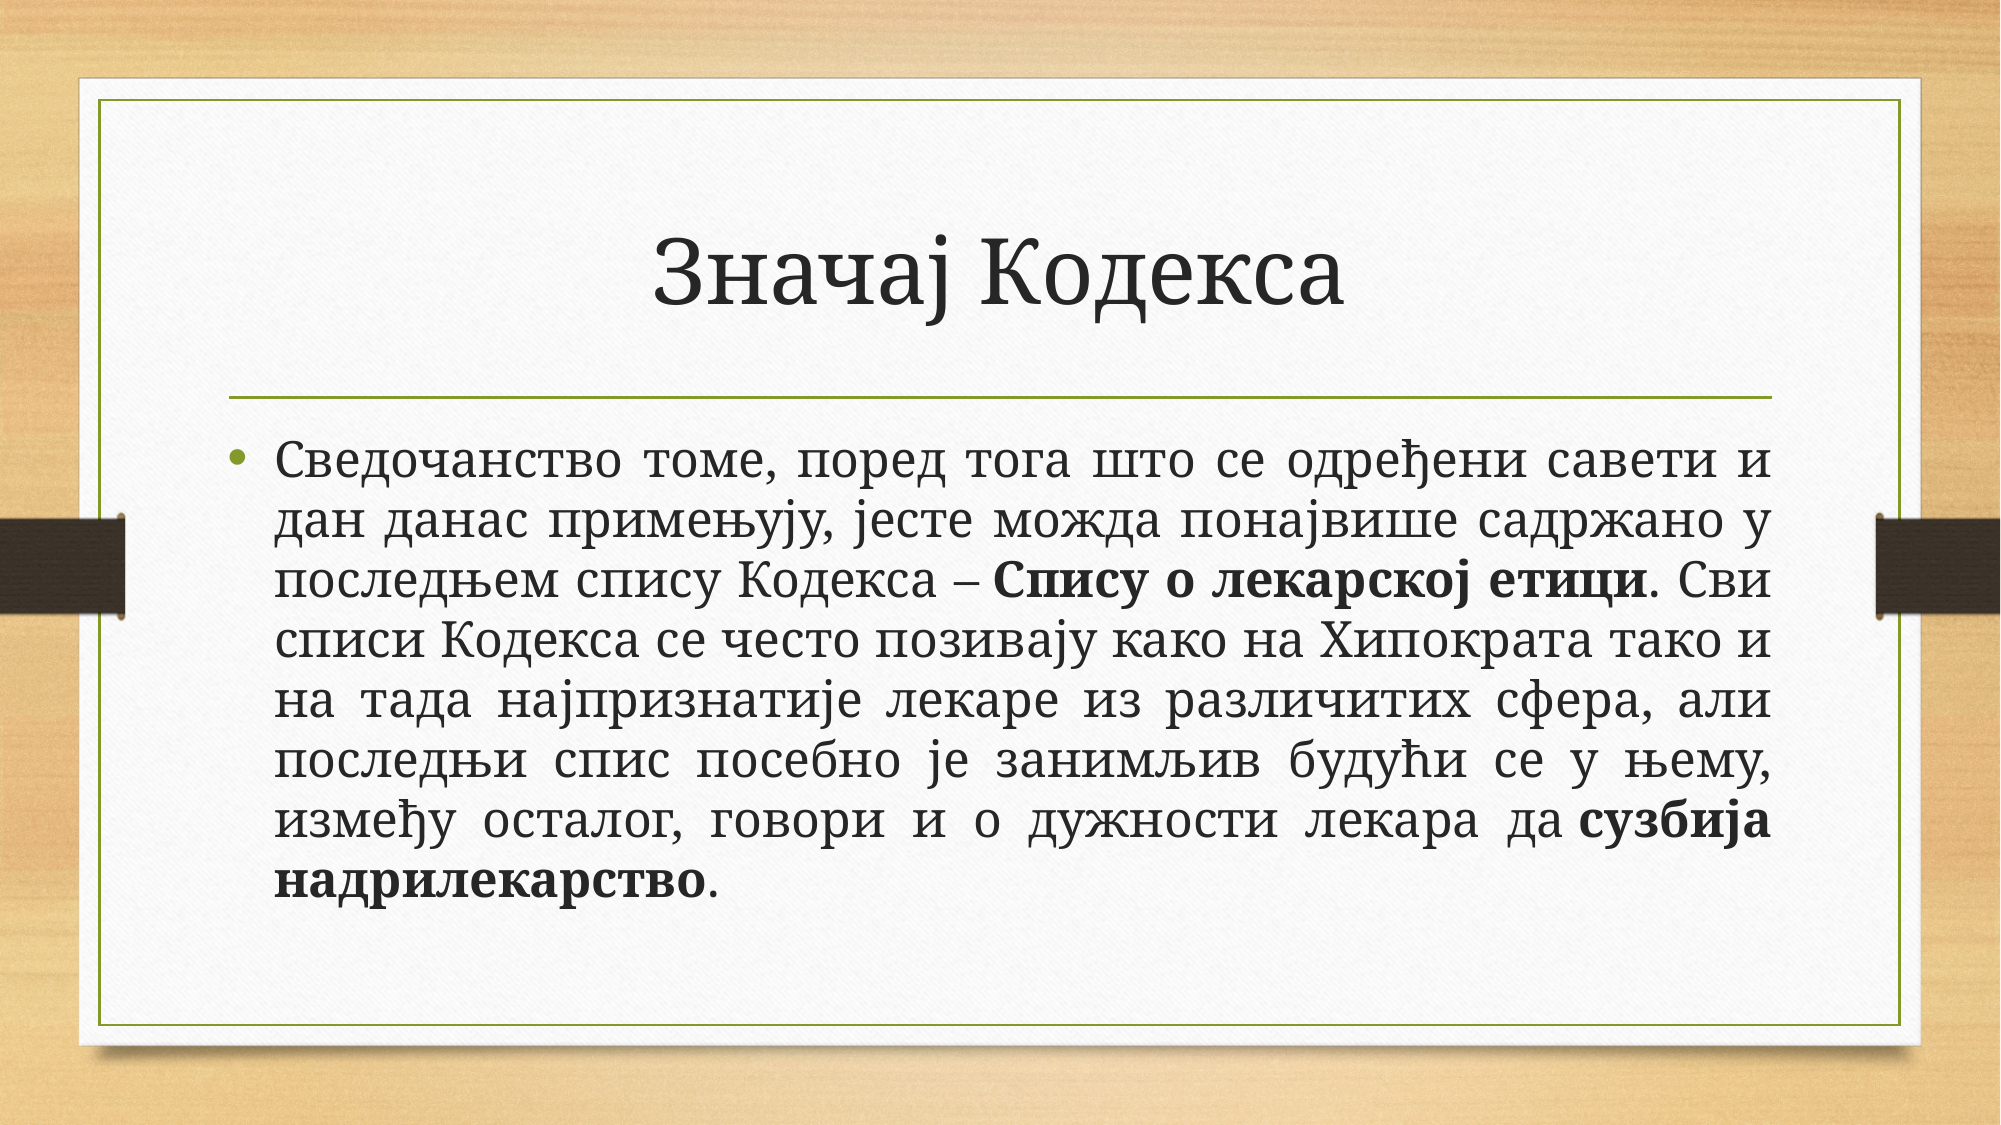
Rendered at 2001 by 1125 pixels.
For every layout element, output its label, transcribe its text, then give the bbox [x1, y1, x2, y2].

title Значај Кодекса [212, 161, 1788, 375]
list Сведочанство томе, поред тога што се одређени савети и дан данас примењују, јесте можда понајвише садржано у последњем спису Кодекса – Спису о лекарској етици. Сви списи Кодекса се често позивају како на Хипократа тако и на тада најпризнатије лекаре из различитих сфера, али последњи спис посебно је занимљив будући се у њему, између осталог, говори и о дужности лекара да сузбија надрилекарство. [212, 419, 1788, 964]
picture [0, 0, 2001, 1125]
